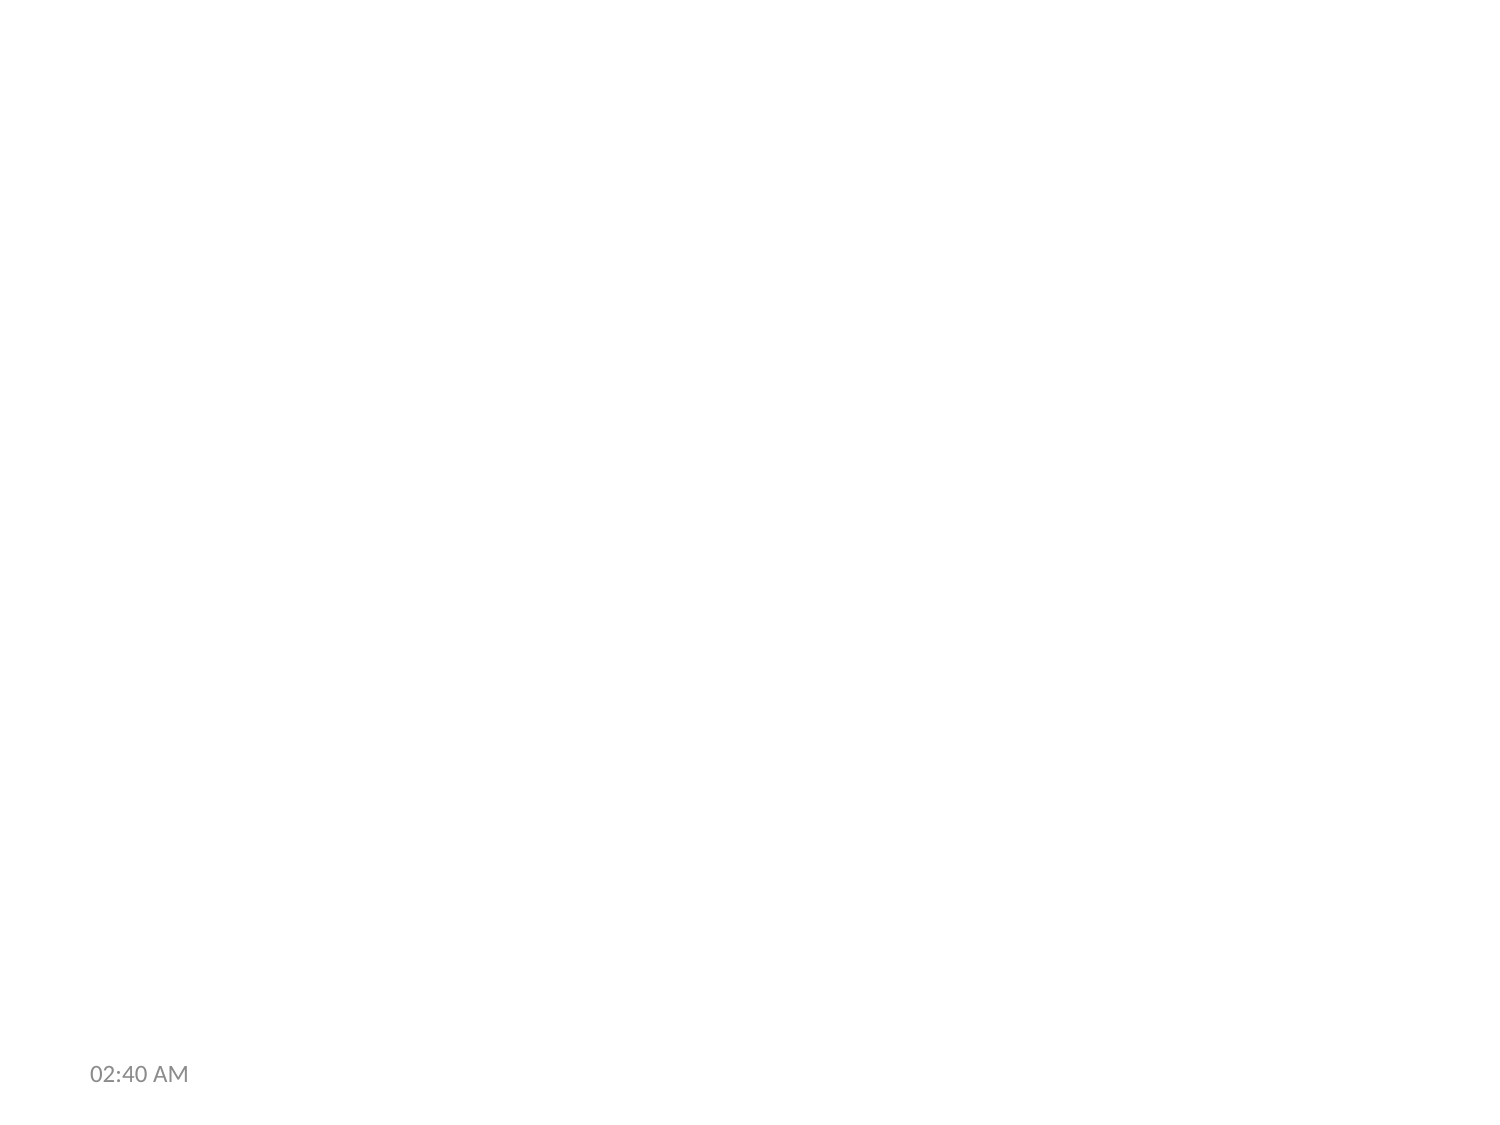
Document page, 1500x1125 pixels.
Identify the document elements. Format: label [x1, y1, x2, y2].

slide_number [75, 1042, 425, 1103]
